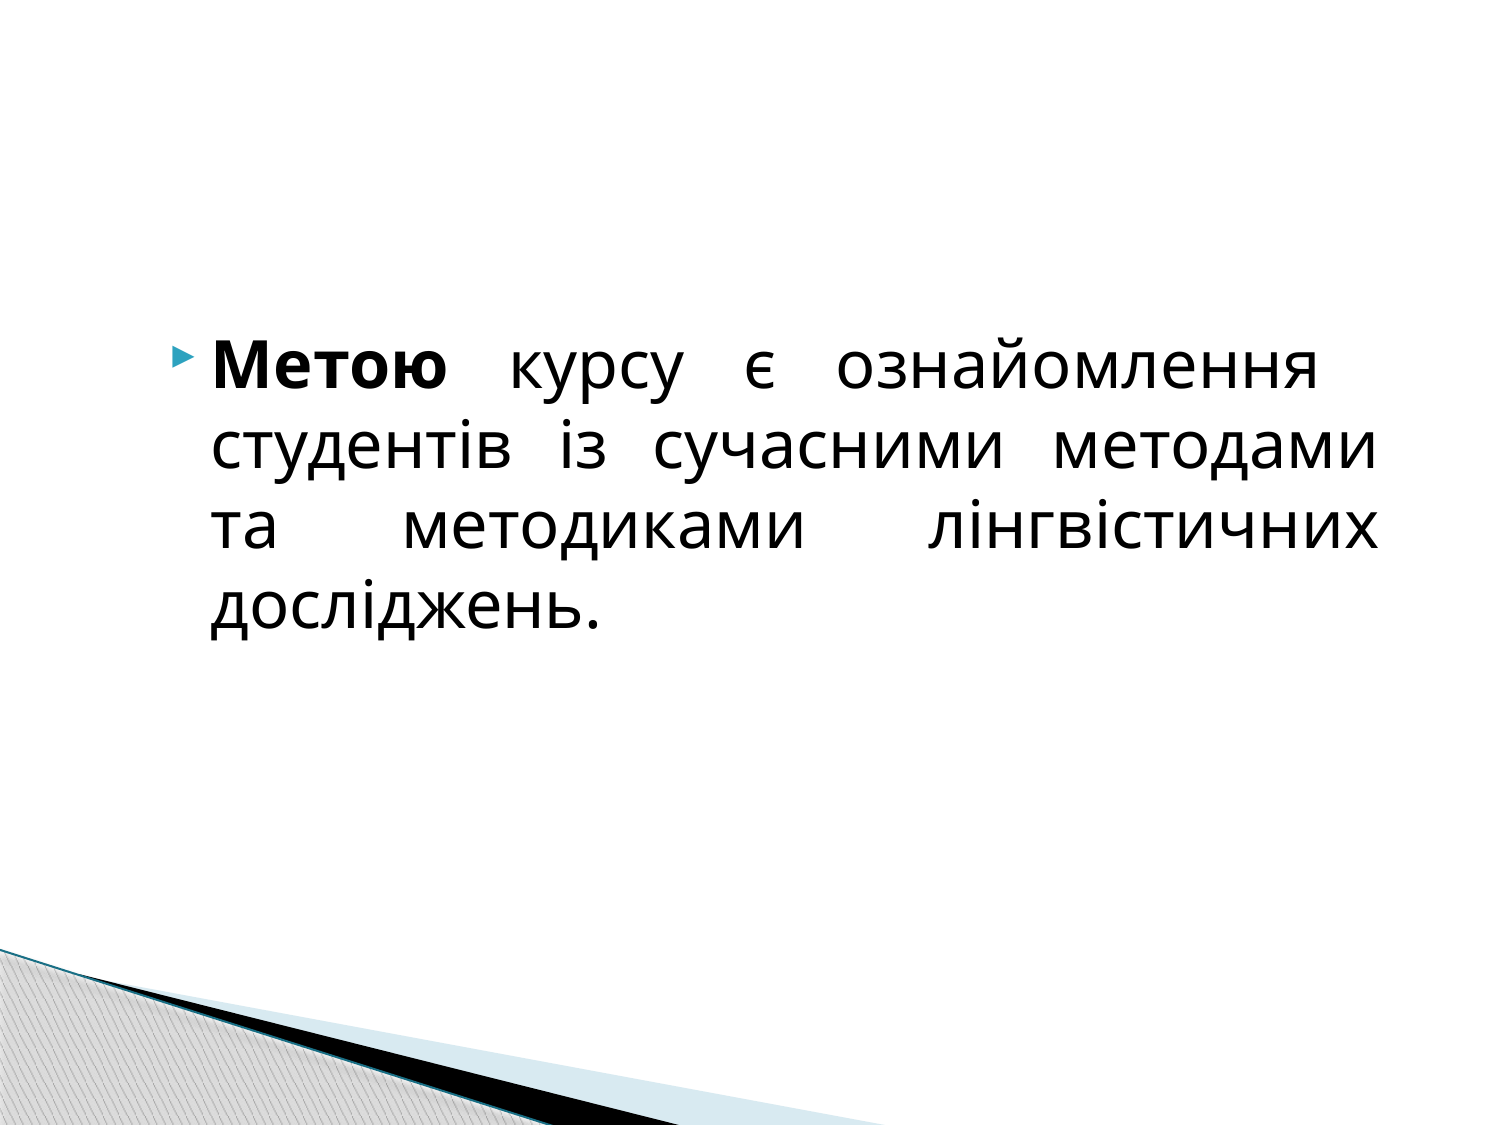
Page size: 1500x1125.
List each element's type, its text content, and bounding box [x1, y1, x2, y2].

list Метою курсу є ознайомлення студентів із сучасними методами та методиками лінгвістичних досліджень. [135, 314, 1396, 1005]
